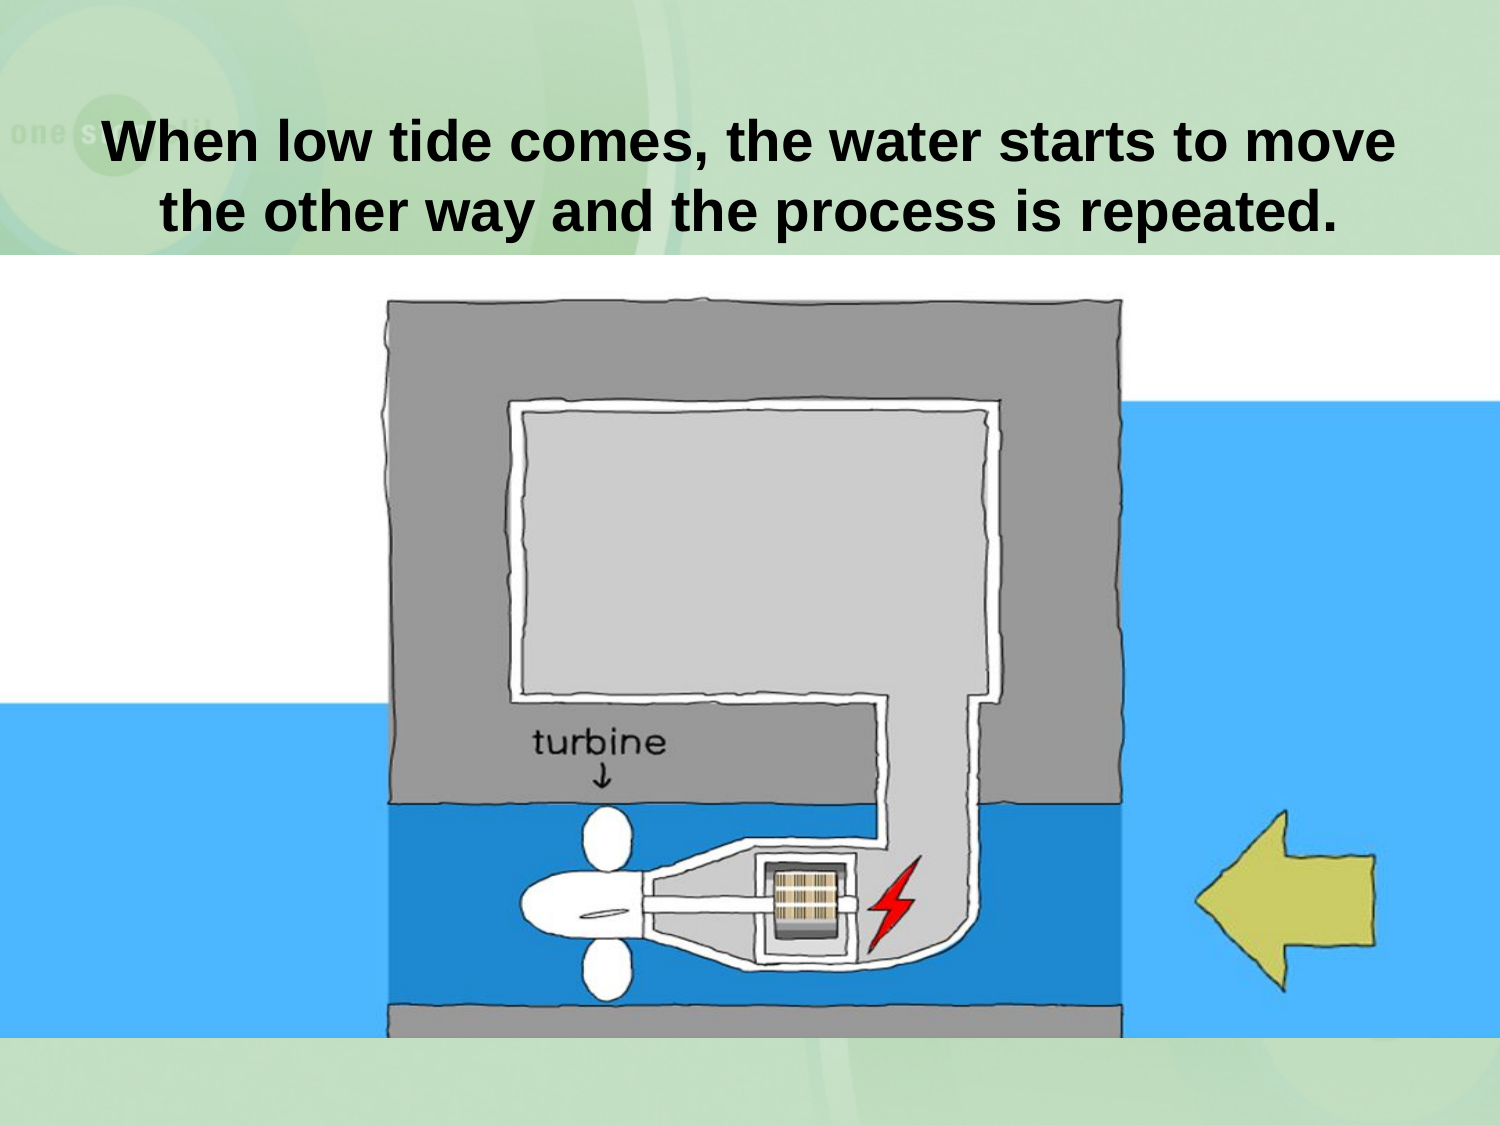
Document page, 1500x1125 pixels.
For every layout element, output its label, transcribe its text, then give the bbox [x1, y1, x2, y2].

title When low tide comes, the water starts to move the other way and the process is repeated. [75, 79, 1425, 253]
picture [0, 0, 1500, 1125]
